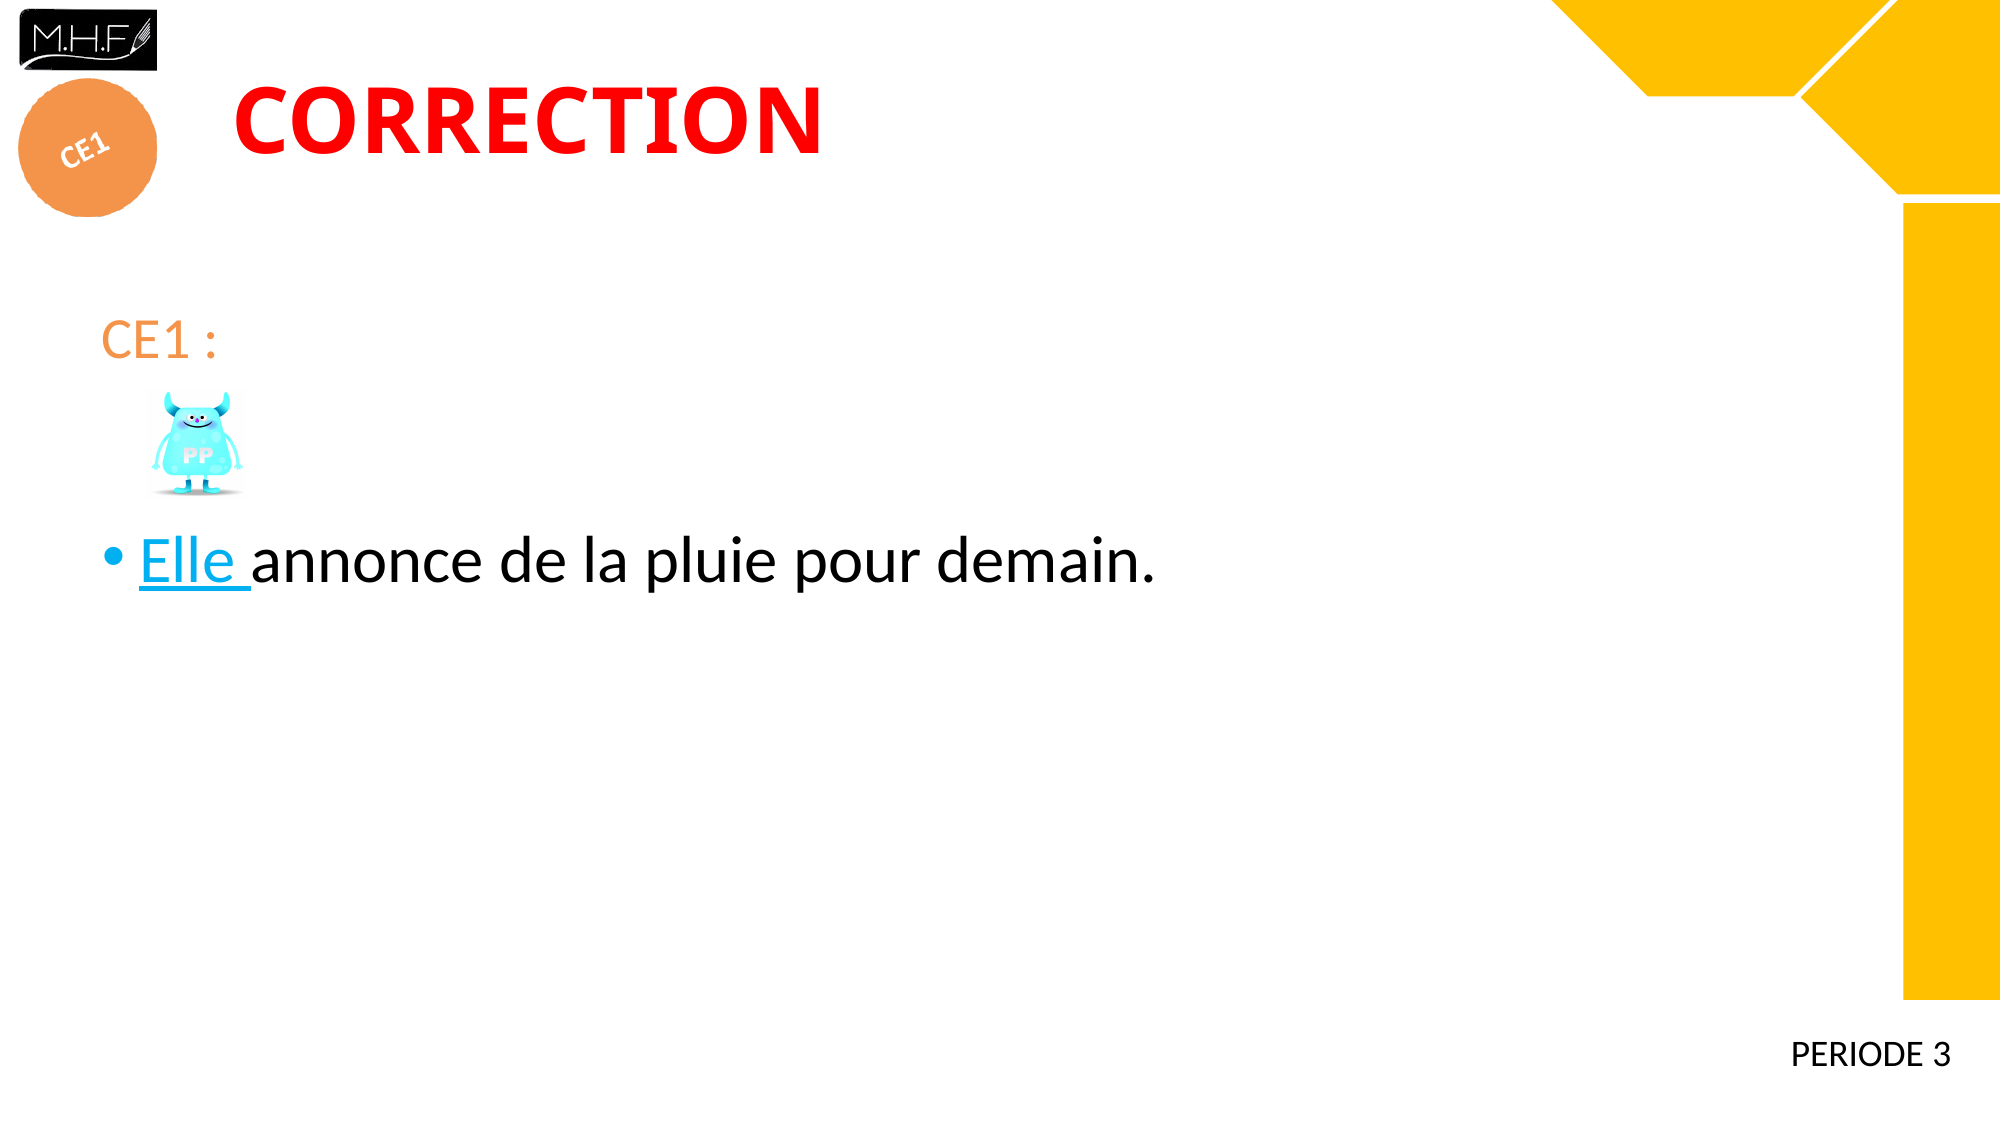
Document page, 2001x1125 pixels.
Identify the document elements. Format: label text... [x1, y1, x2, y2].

text_box [1549, 0, 1892, 98]
text_box [1799, 0, 2000, 196]
picture [18, 78, 157, 218]
picture [146, 389, 246, 499]
title CORRECTION [216, 15, 1763, 233]
picture [16, 7, 157, 74]
list CE1 : Elle annonce de la pluie pour demain. [86, 300, 1273, 1015]
text_box PERIODE 3 [1362, 1021, 1967, 1125]
text_box [1902, 202, 2000, 1001]
